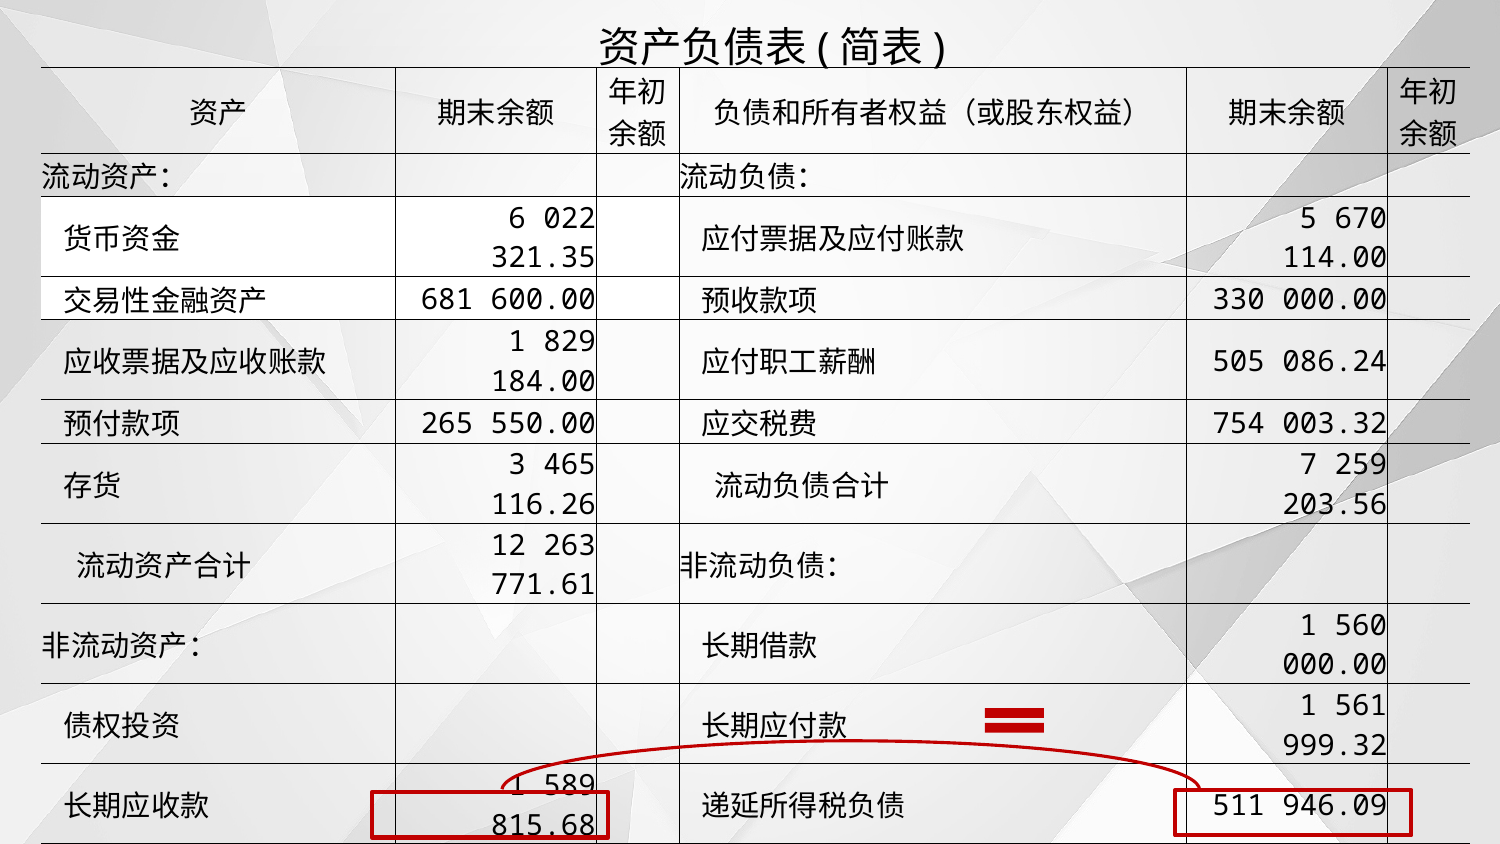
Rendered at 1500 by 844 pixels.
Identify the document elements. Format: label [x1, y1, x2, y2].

table_cell [680, 444, 1186, 523]
table_cell [41, 400, 395, 443]
table_cell [1187, 684, 1387, 699]
text_box [371, 699, 1412, 840]
table_cell [597, 197, 679, 276]
table_header [1388, 68, 1470, 153]
table_cell [680, 400, 1186, 443]
table_cell [1388, 524, 1470, 603]
table_cell [597, 524, 679, 603]
table_cell [1388, 444, 1470, 523]
table_cell [1388, 197, 1470, 276]
table_cell [680, 524, 1186, 603]
table_cell [1187, 277, 1387, 319]
table_cell [680, 320, 1186, 399]
table_cell [597, 444, 679, 523]
table_cell [41, 320, 395, 399]
table_cell [41, 604, 395, 683]
table_cell [680, 154, 1186, 196]
table_cell [597, 604, 679, 683]
table_cell [1187, 400, 1387, 443]
table_cell [41, 764, 395, 843]
table_cell [396, 684, 596, 699]
table_cell [1388, 277, 1470, 319]
table_cell [1388, 764, 1470, 843]
table_cell [1388, 154, 1470, 196]
table_cell [396, 400, 596, 443]
table_cell [680, 277, 1186, 319]
table_cell [597, 154, 679, 196]
table_cell [1388, 684, 1470, 763]
table_cell [1388, 320, 1470, 399]
table_cell [597, 320, 679, 399]
table_cell [396, 320, 596, 399]
table_cell [41, 277, 395, 319]
table_cell [396, 197, 596, 276]
table_cell [680, 604, 1186, 683]
table_cell [680, 684, 1186, 699]
table_cell [396, 444, 596, 523]
table_cell [1187, 444, 1387, 523]
table_cell [1187, 154, 1387, 196]
table_header [680, 68, 1186, 153]
table_cell [41, 197, 395, 276]
table_cell [1187, 320, 1387, 399]
table_header [597, 79, 679, 153]
table_cell [597, 277, 679, 319]
table_cell [597, 400, 679, 443]
table_cell [1187, 604, 1387, 683]
picture [0, 0, 1500, 844]
table_cell [396, 524, 596, 603]
table_cell [41, 684, 395, 763]
table_cell [1187, 524, 1387, 603]
table_cell [1388, 400, 1470, 443]
table_header [1187, 68, 1387, 153]
table_cell [41, 444, 395, 523]
table_cell [680, 197, 1186, 276]
table_header [41, 68, 395, 153]
table_cell [396, 154, 596, 196]
table_header [396, 68, 596, 153]
table_cell [41, 154, 395, 196]
table_cell [1187, 197, 1387, 276]
table_cell [1388, 604, 1470, 683]
table_cell [41, 524, 395, 603]
text_box [583, 13, 961, 79]
table_cell [396, 277, 596, 319]
table_cell [597, 684, 679, 699]
table_cell [396, 604, 596, 683]
